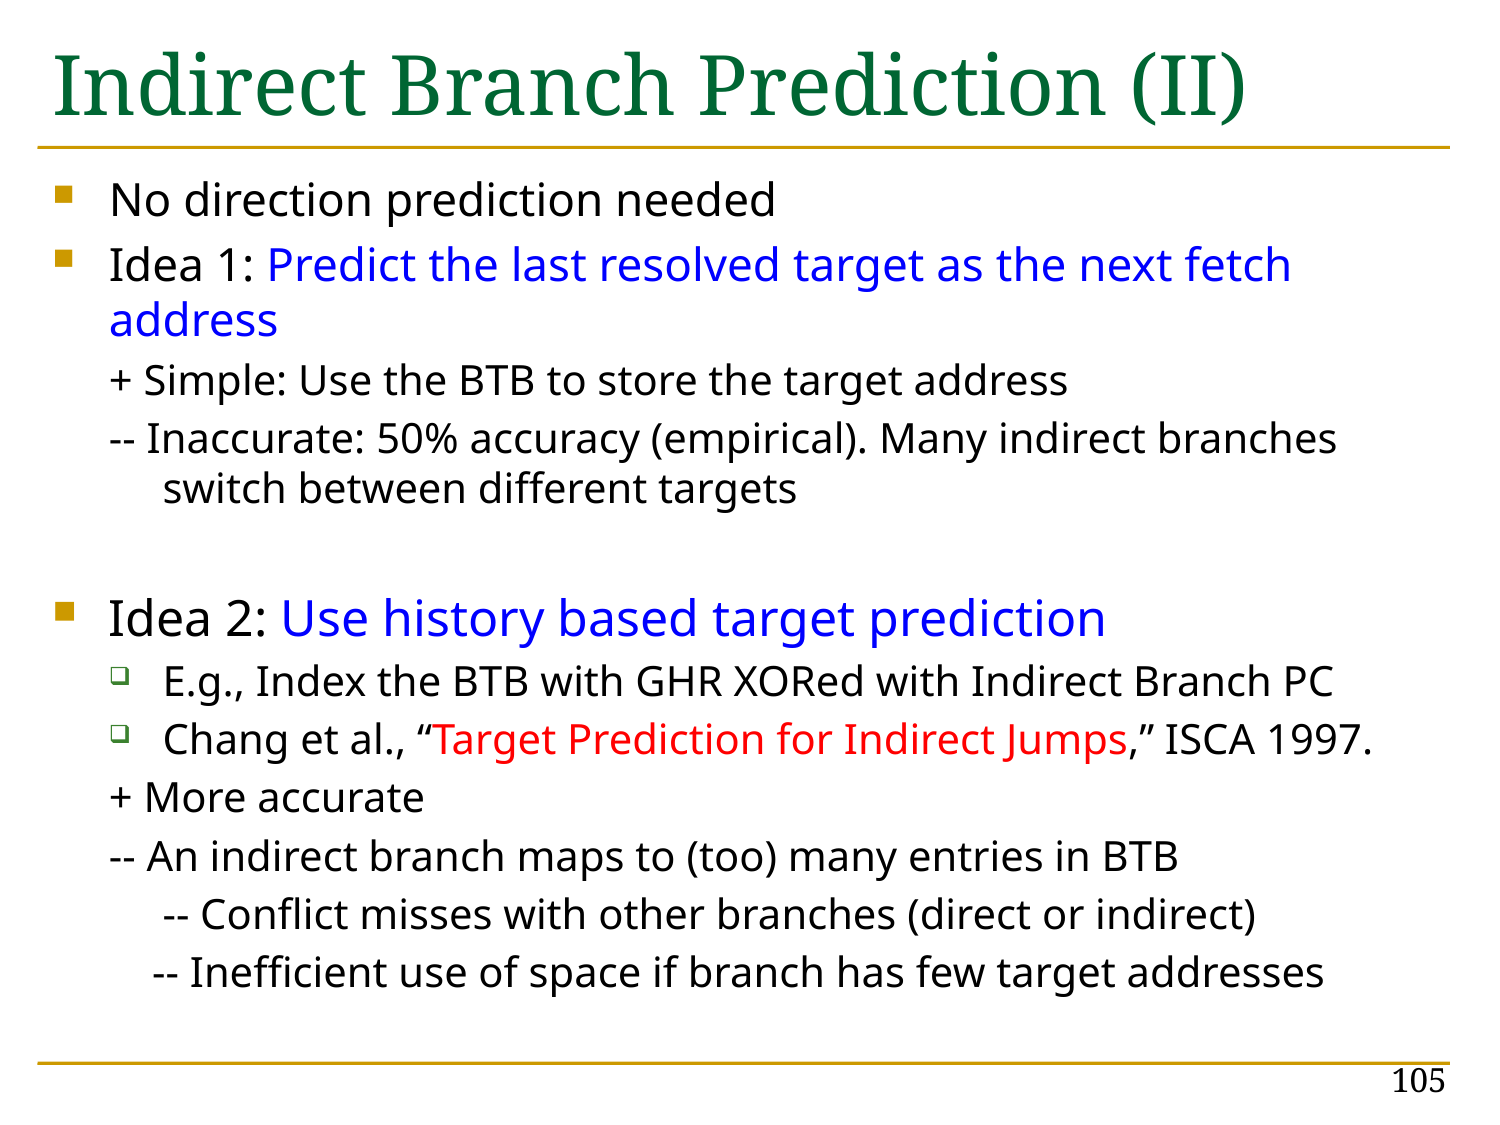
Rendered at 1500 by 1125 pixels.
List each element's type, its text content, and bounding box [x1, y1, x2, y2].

title Indirect Branch Prediction (II) [37, 24, 1450, 163]
slide_number 105 [1111, 1036, 1462, 1112]
list No direction prediction needed Idea 1: Predict the last resolved target as the next fetch address + Simple: Use the BTB to store the target address -- Inaccurate: 50% accuracy (empirical). Many indirect branches switch between different targets Idea 2: Use history based target prediction E.g., Index the BTB with GHR XORed with Indirect Branch PC Chang et al., “Target Prediction for Indirect Jumps,” ISCA 1997. + More accurate -- An indirect branch maps to (too) many entries in BTB -- Conflict misses with other branches (direct or indirect) -- Inefficient use of space if branch has few target addresses [37, 163, 1450, 1016]
